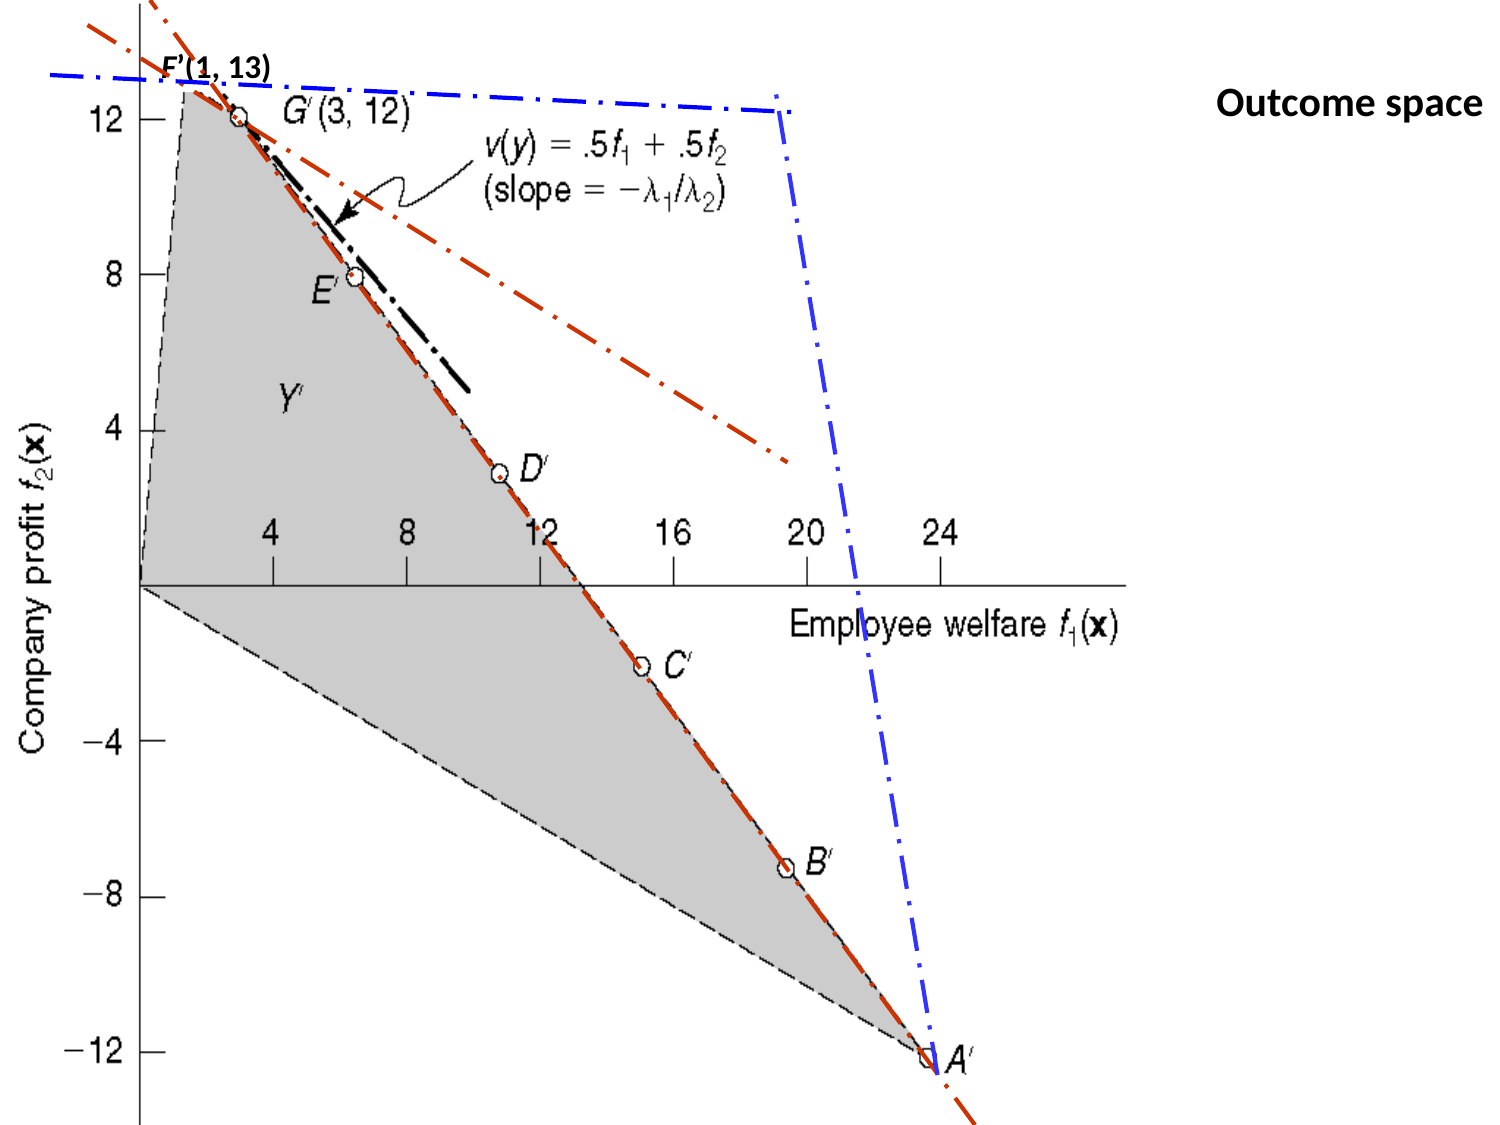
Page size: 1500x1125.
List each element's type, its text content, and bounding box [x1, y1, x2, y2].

title Outcome space [1200, 50, 1500, 150]
picture [0, 0, 1138, 1125]
